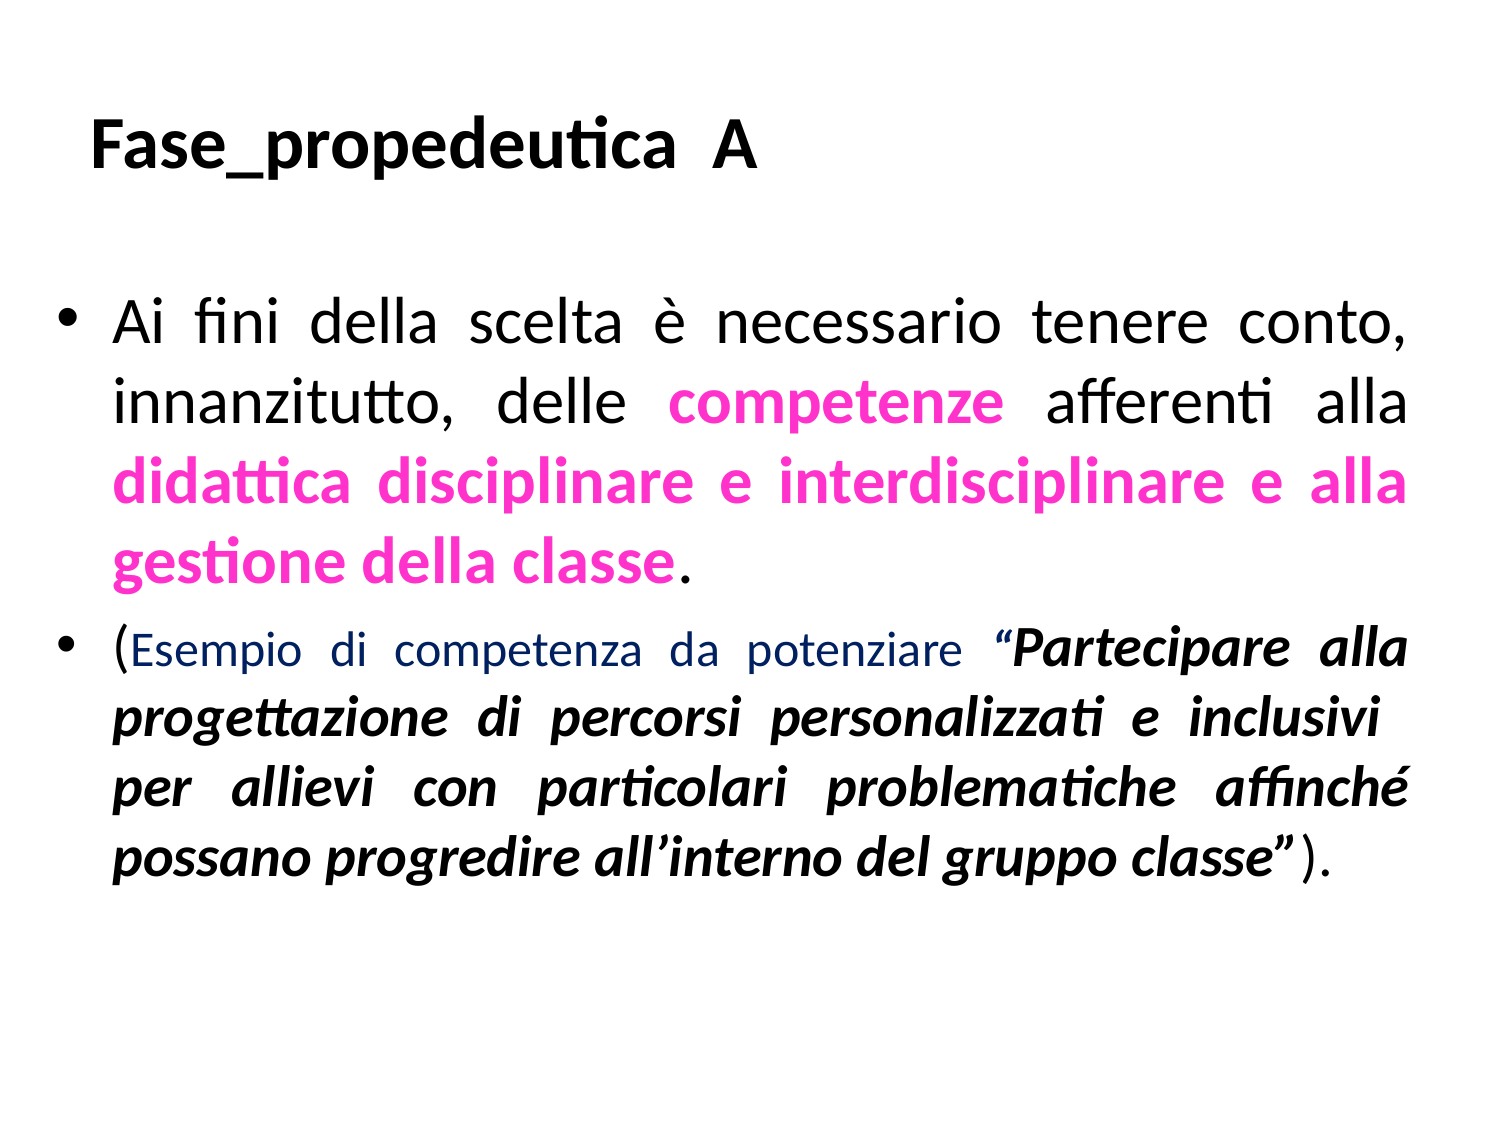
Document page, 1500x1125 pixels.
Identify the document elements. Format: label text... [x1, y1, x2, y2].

title Fase_propedeutica A [75, 45, 1425, 233]
list Ai fini della scelta è necessario tenere conto, innanzitutto, delle competenze afferenti alla didattica disciplinare e interdisciplinare e alla gestione della classe. (Esempio di competenza da potenziare “Partecipare alla progettazione di percorsi personalizzati e inclusivi per allievi con particolari problematiche affinché possano progredire all’interno del gruppo classe”). [41, 268, 1425, 1012]
